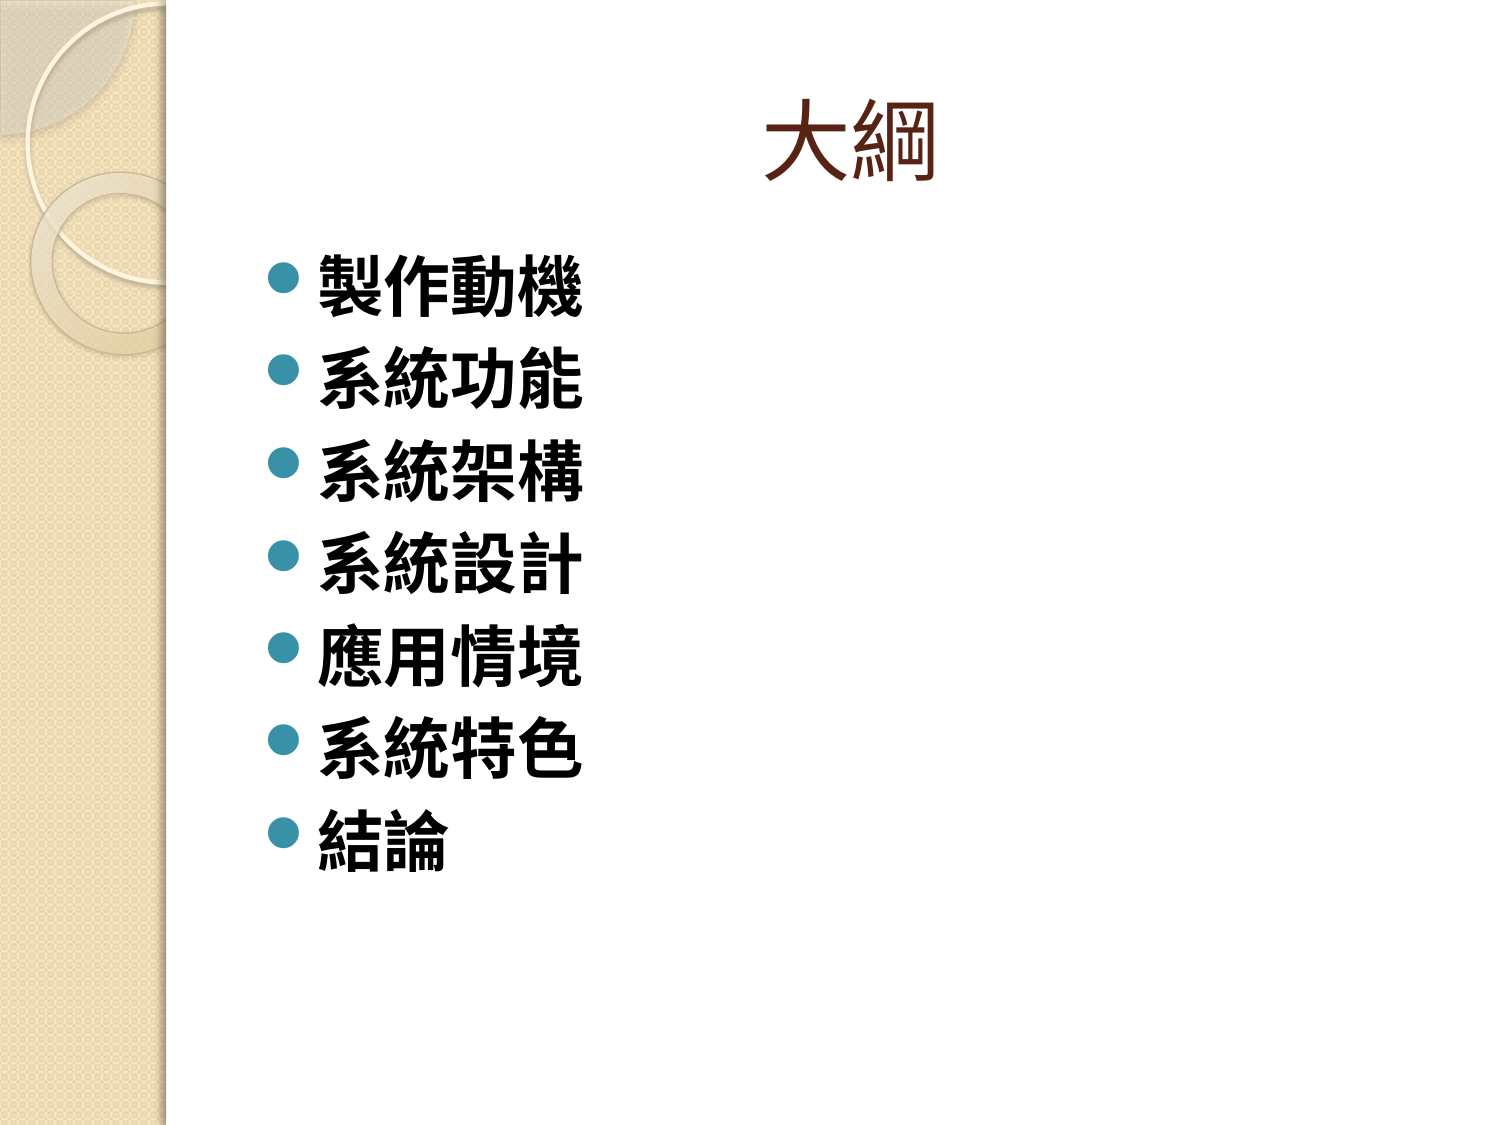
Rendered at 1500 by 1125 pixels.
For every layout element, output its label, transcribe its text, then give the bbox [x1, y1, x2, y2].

list 製作動機 系統功能 系統架構 系統設計 應用情境 系統特色 結論 [235, 237, 1466, 1025]
title 大綱 [235, 45, 1466, 233]
